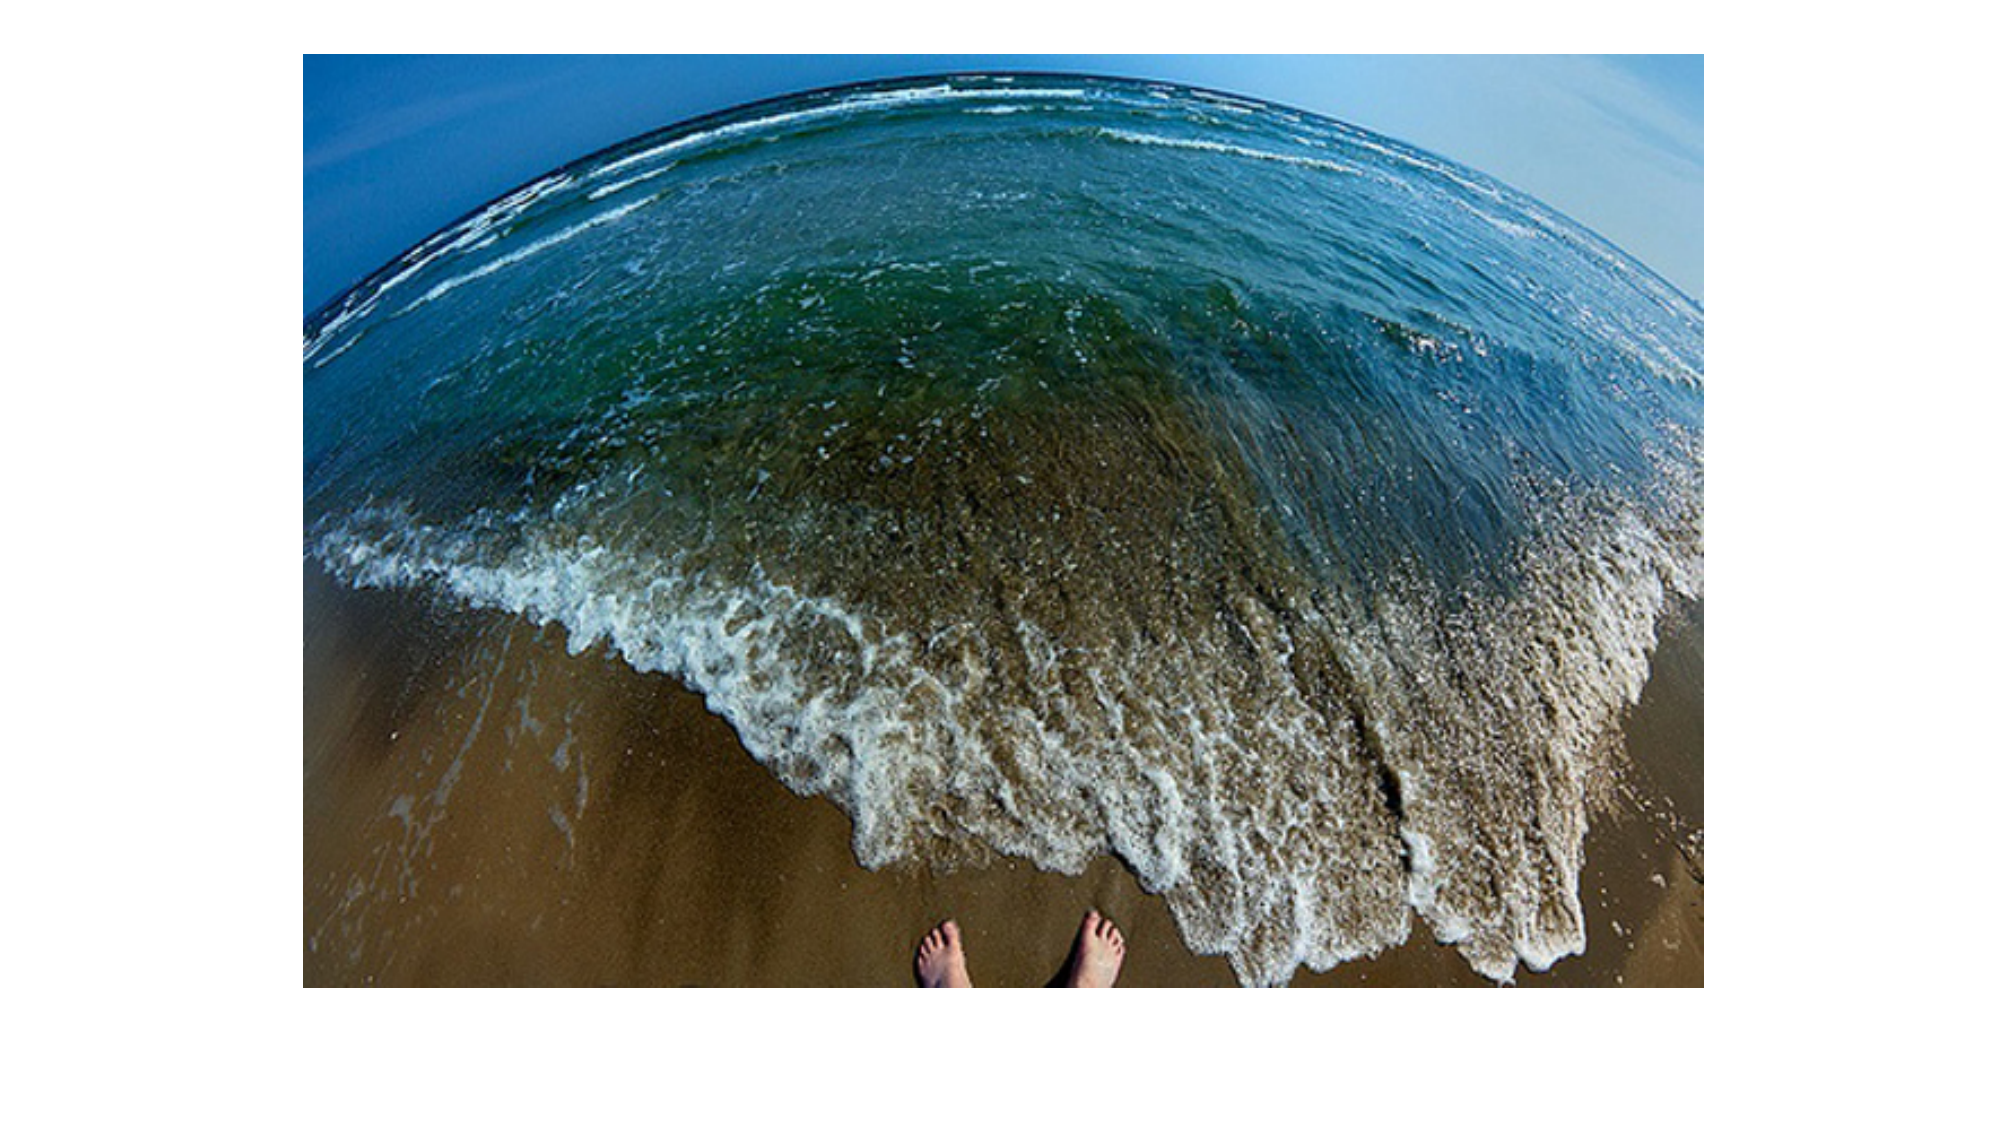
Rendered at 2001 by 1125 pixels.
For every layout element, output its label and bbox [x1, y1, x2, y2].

picture [302, 424, 313, 440]
picture [302, 54, 1704, 988]
